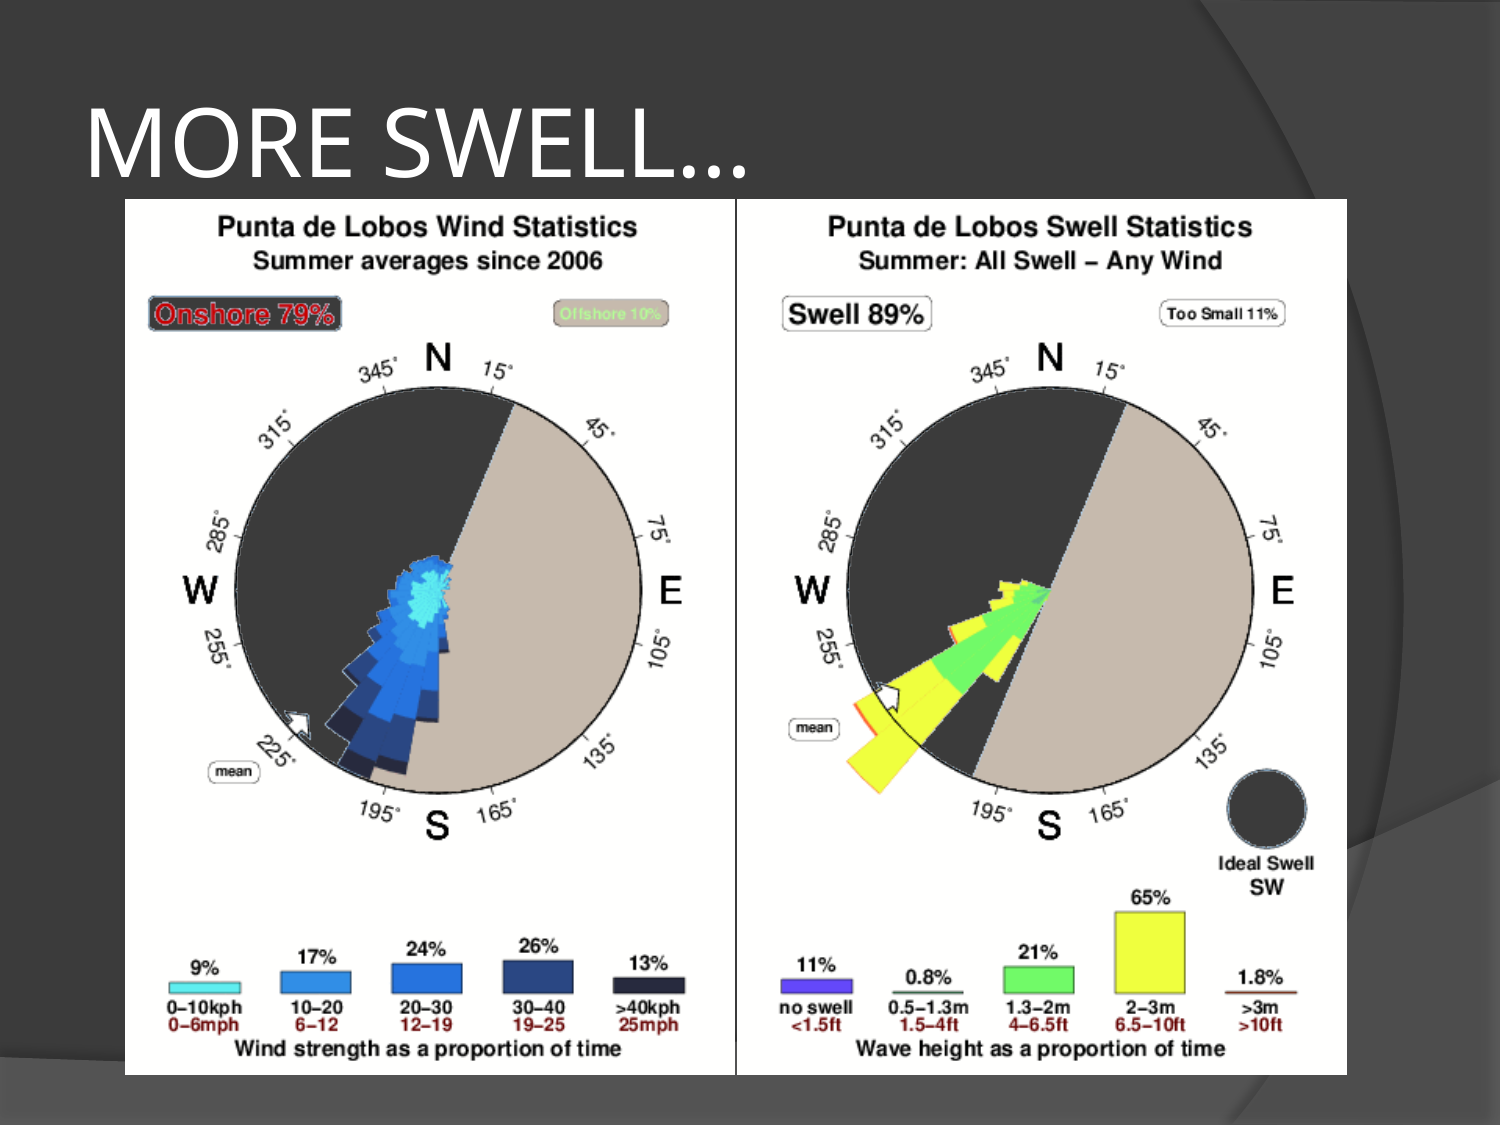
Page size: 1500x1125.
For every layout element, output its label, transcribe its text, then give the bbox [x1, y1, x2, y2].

picture [737, 199, 1348, 1076]
title MORE SWELL… [75, 45, 1300, 233]
picture [124, 199, 729, 1076]
